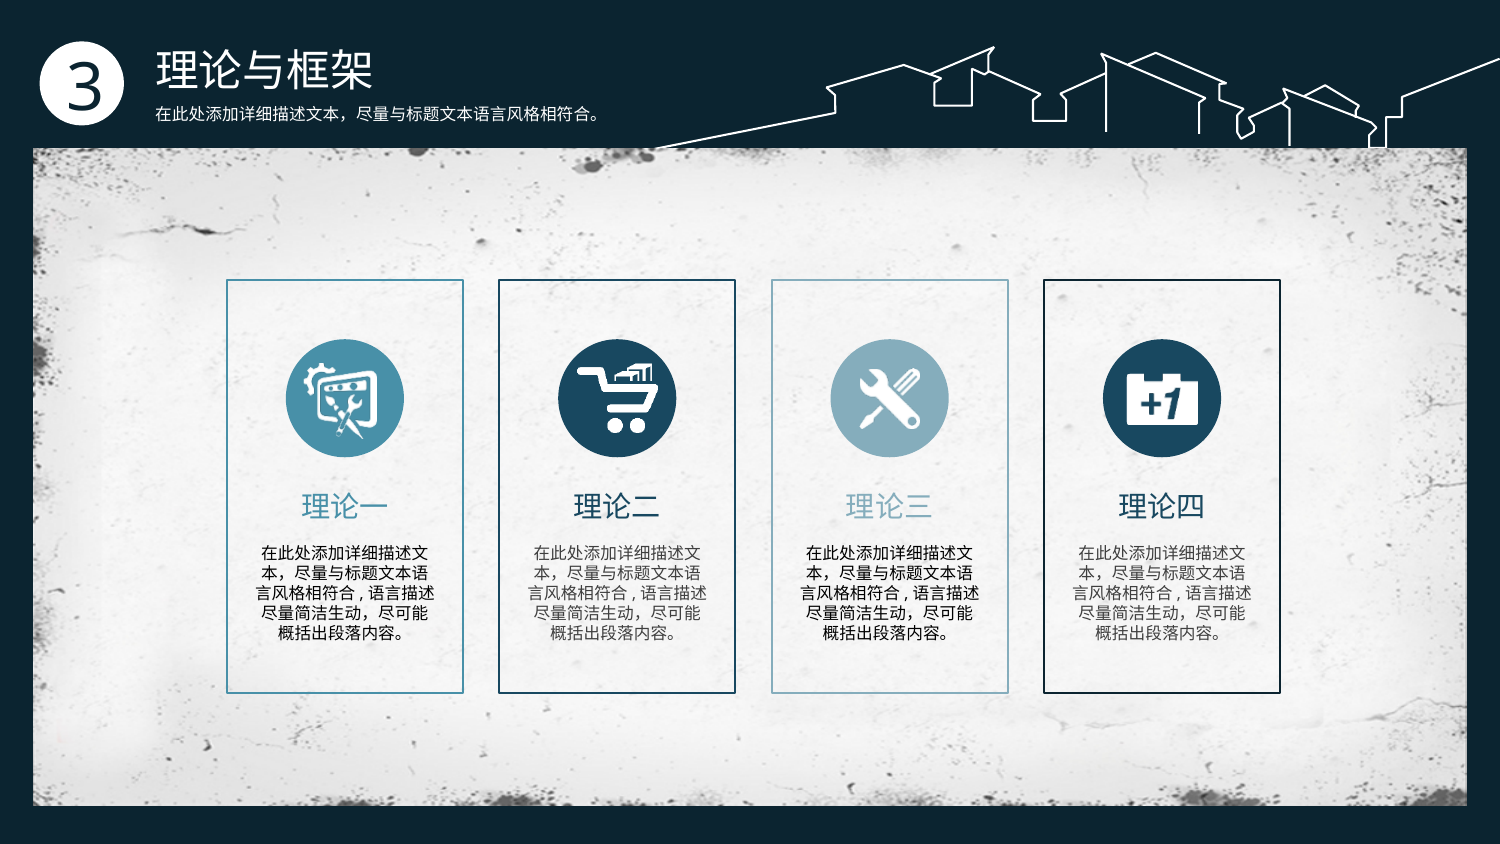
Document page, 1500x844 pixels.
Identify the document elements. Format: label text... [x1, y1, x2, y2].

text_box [498, 279, 736, 694]
text_box 3 [39, 41, 124, 126]
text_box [554, 46, 1500, 169]
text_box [1043, 279, 1281, 694]
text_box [226, 279, 464, 694]
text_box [140, 35, 637, 132]
text_box [17, 7, 1483, 149]
picture [33, 148, 1467, 806]
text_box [771, 279, 1008, 694]
